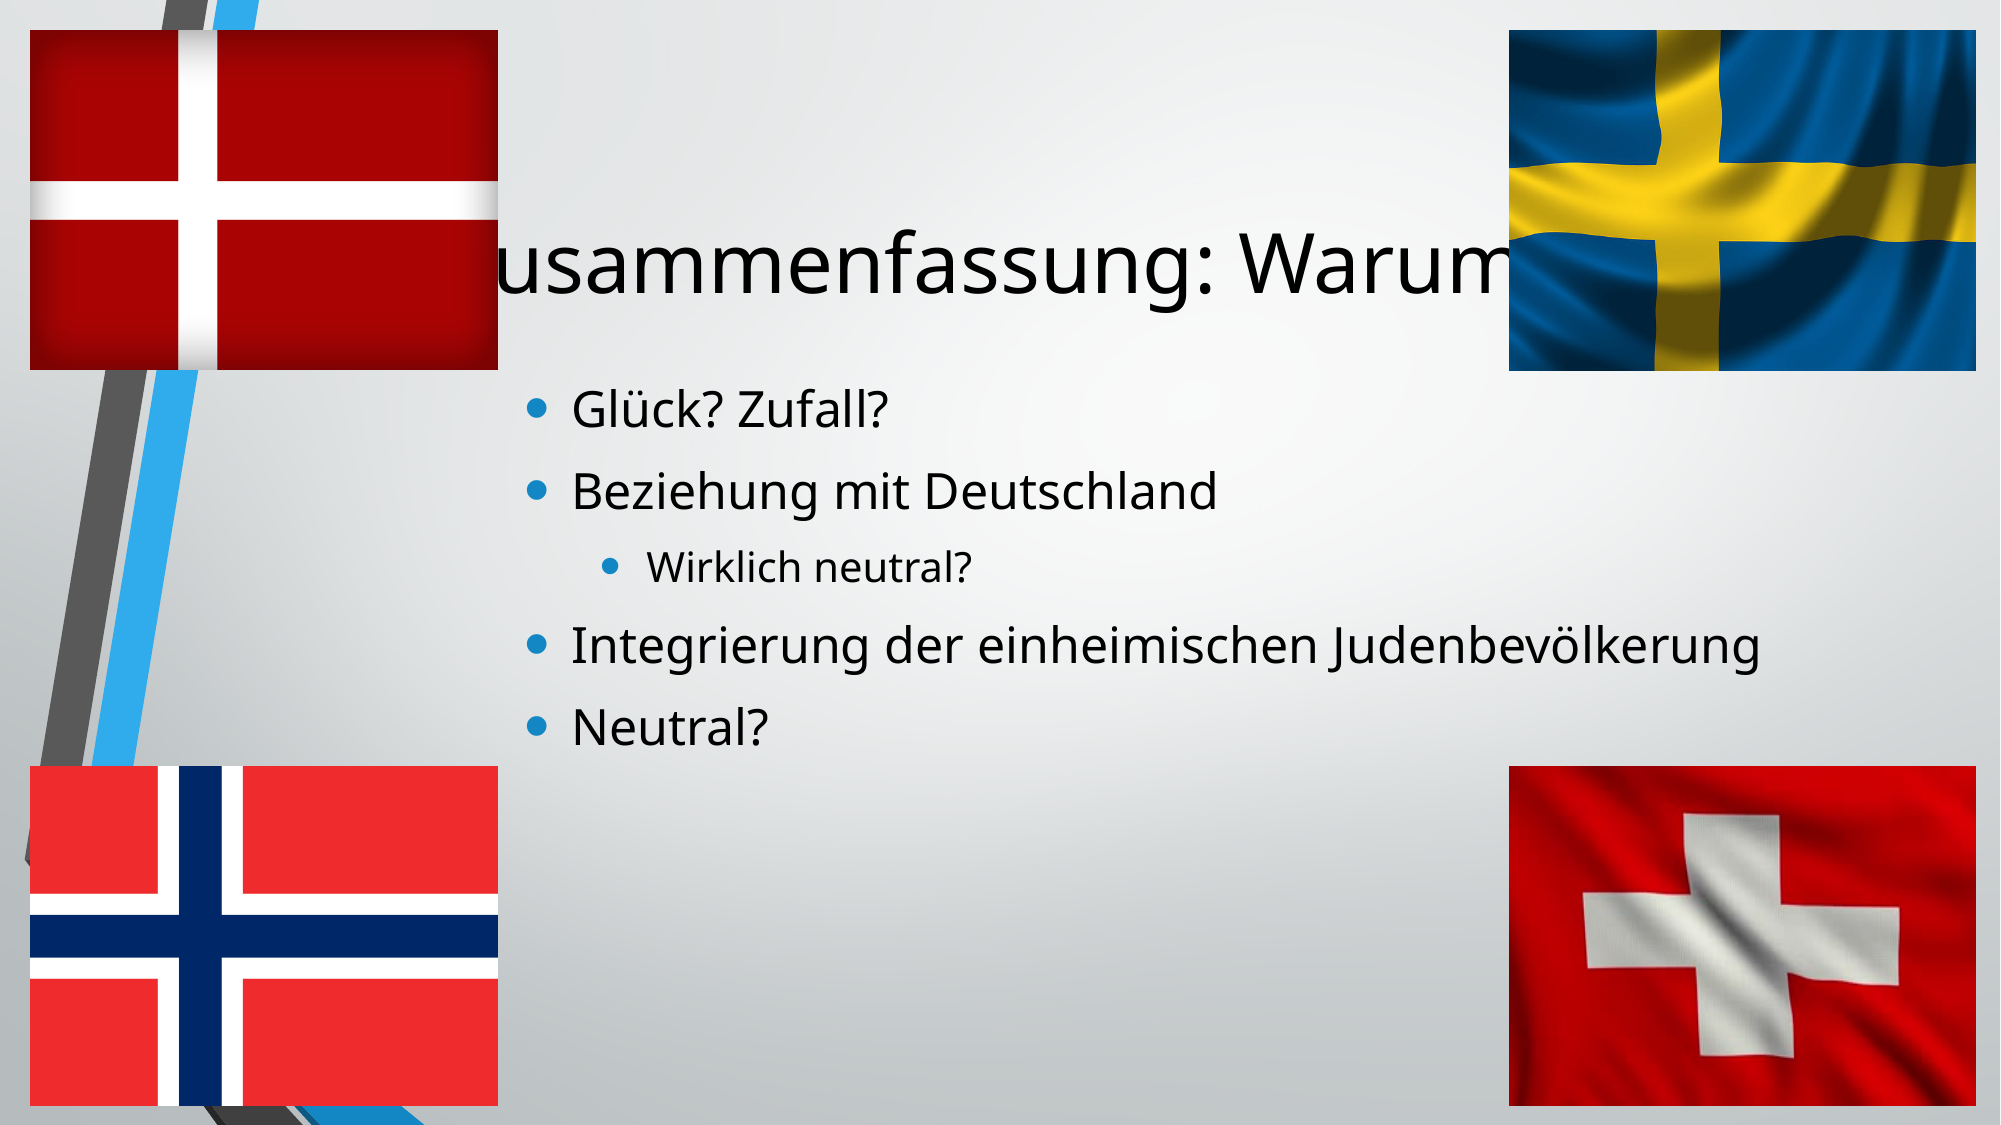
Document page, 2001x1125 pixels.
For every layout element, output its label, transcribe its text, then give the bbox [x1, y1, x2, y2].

picture [1509, 30, 1976, 371]
list Glück? Zufall? Beziehung mit Deutschland Wirklich neutral? Integrierung der einheimischen Judenbevölkerung Neutral? [509, 351, 2000, 864]
title Zusammenfassung: Warum? [181, 115, 1509, 404]
picture [30, 765, 498, 1106]
picture [1509, 765, 1976, 1106]
picture [30, 30, 498, 370]
